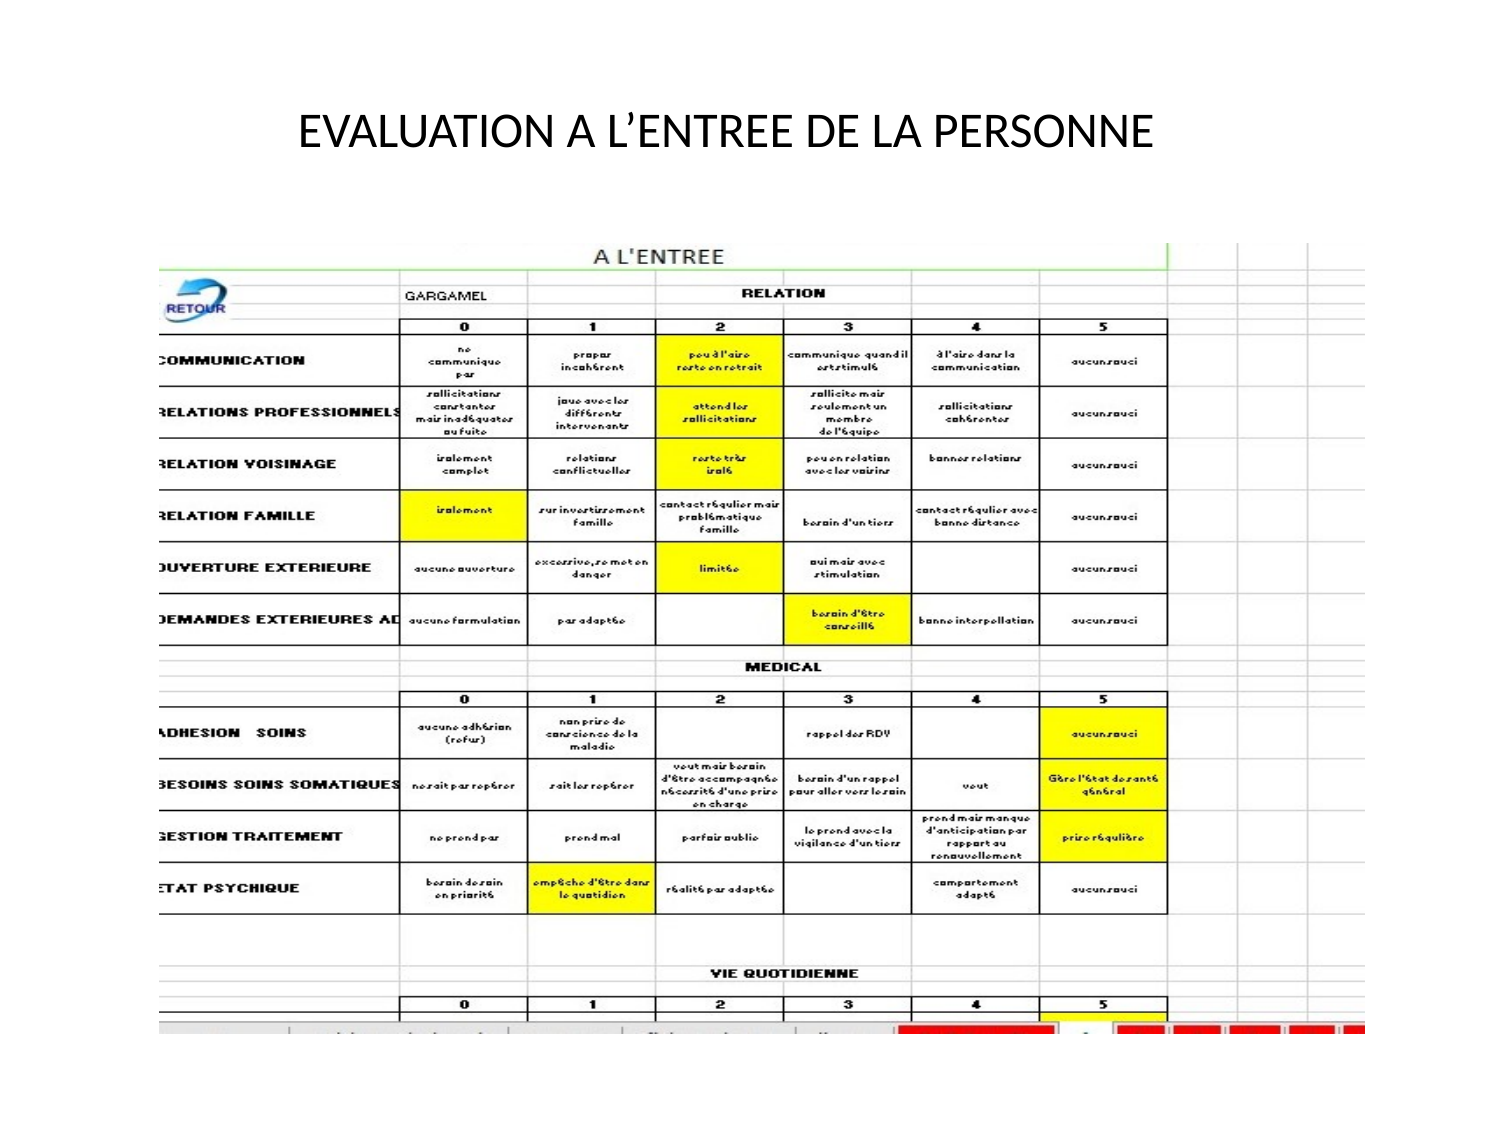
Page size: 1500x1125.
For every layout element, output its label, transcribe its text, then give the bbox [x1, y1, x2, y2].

picture [159, 243, 1365, 1035]
text_box EVALUATION A L’ENTREE DE LA PERSONNE [159, 89, 1294, 165]
